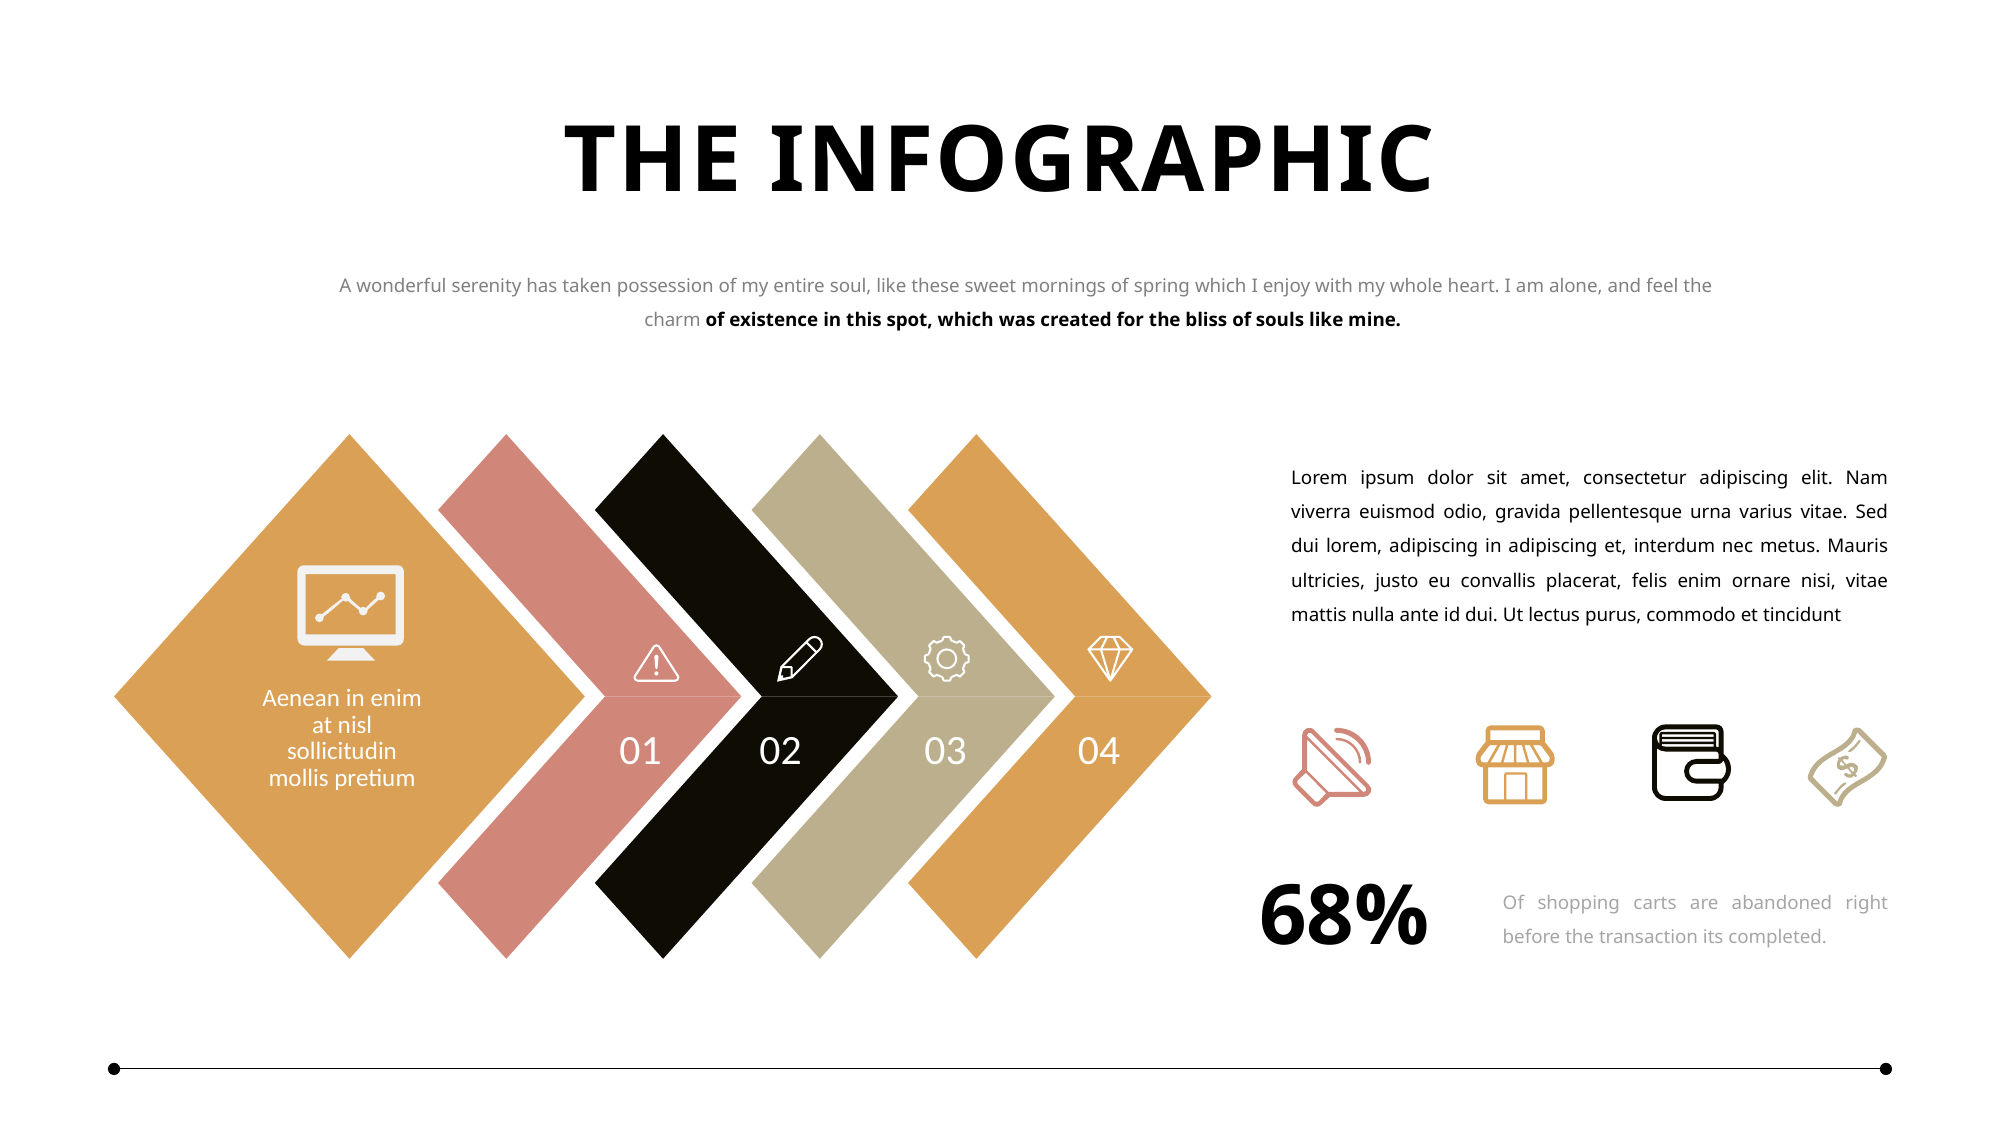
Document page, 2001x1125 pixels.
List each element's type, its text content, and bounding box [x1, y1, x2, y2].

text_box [907, 434, 1212, 959]
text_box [1807, 727, 1888, 807]
text_box 68% [1244, 854, 1445, 969]
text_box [751, 434, 907, 959]
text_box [1291, 727, 1372, 807]
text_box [594, 434, 751, 959]
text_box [114, 434, 437, 959]
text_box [437, 434, 594, 959]
text_box THE INFOGRAPHIC [548, 92, 1452, 217]
text_box A wonderful serenity has taken possession of my entire soul, like these sweet mornings of spring which I enjoy with my whole heart. I am alone, and feel the charm of existence in this spot, which was created for the bliss of souls like mine. [314, 255, 1736, 338]
text_box [1652, 724, 1732, 801]
text_box [1475, 725, 1555, 805]
text_box Of shopping carts are abandoned right before the transaction its completed. [1487, 872, 1903, 955]
text_box Lorem ipsum dolor sit amet, consectetur adipiscing elit. Nam viverra euismod odio, gravida pellentesque urna varius vitae. Sed dui lorem, adipiscing in adipiscing et, interdum nec metus. Mauris ultricies, justo eu convallis placerat, felis enim ornare nisi, vitae mattis nulla ante id dui. Ut lectus purus, commodo et tincidunt [1276, 446, 1902, 633]
